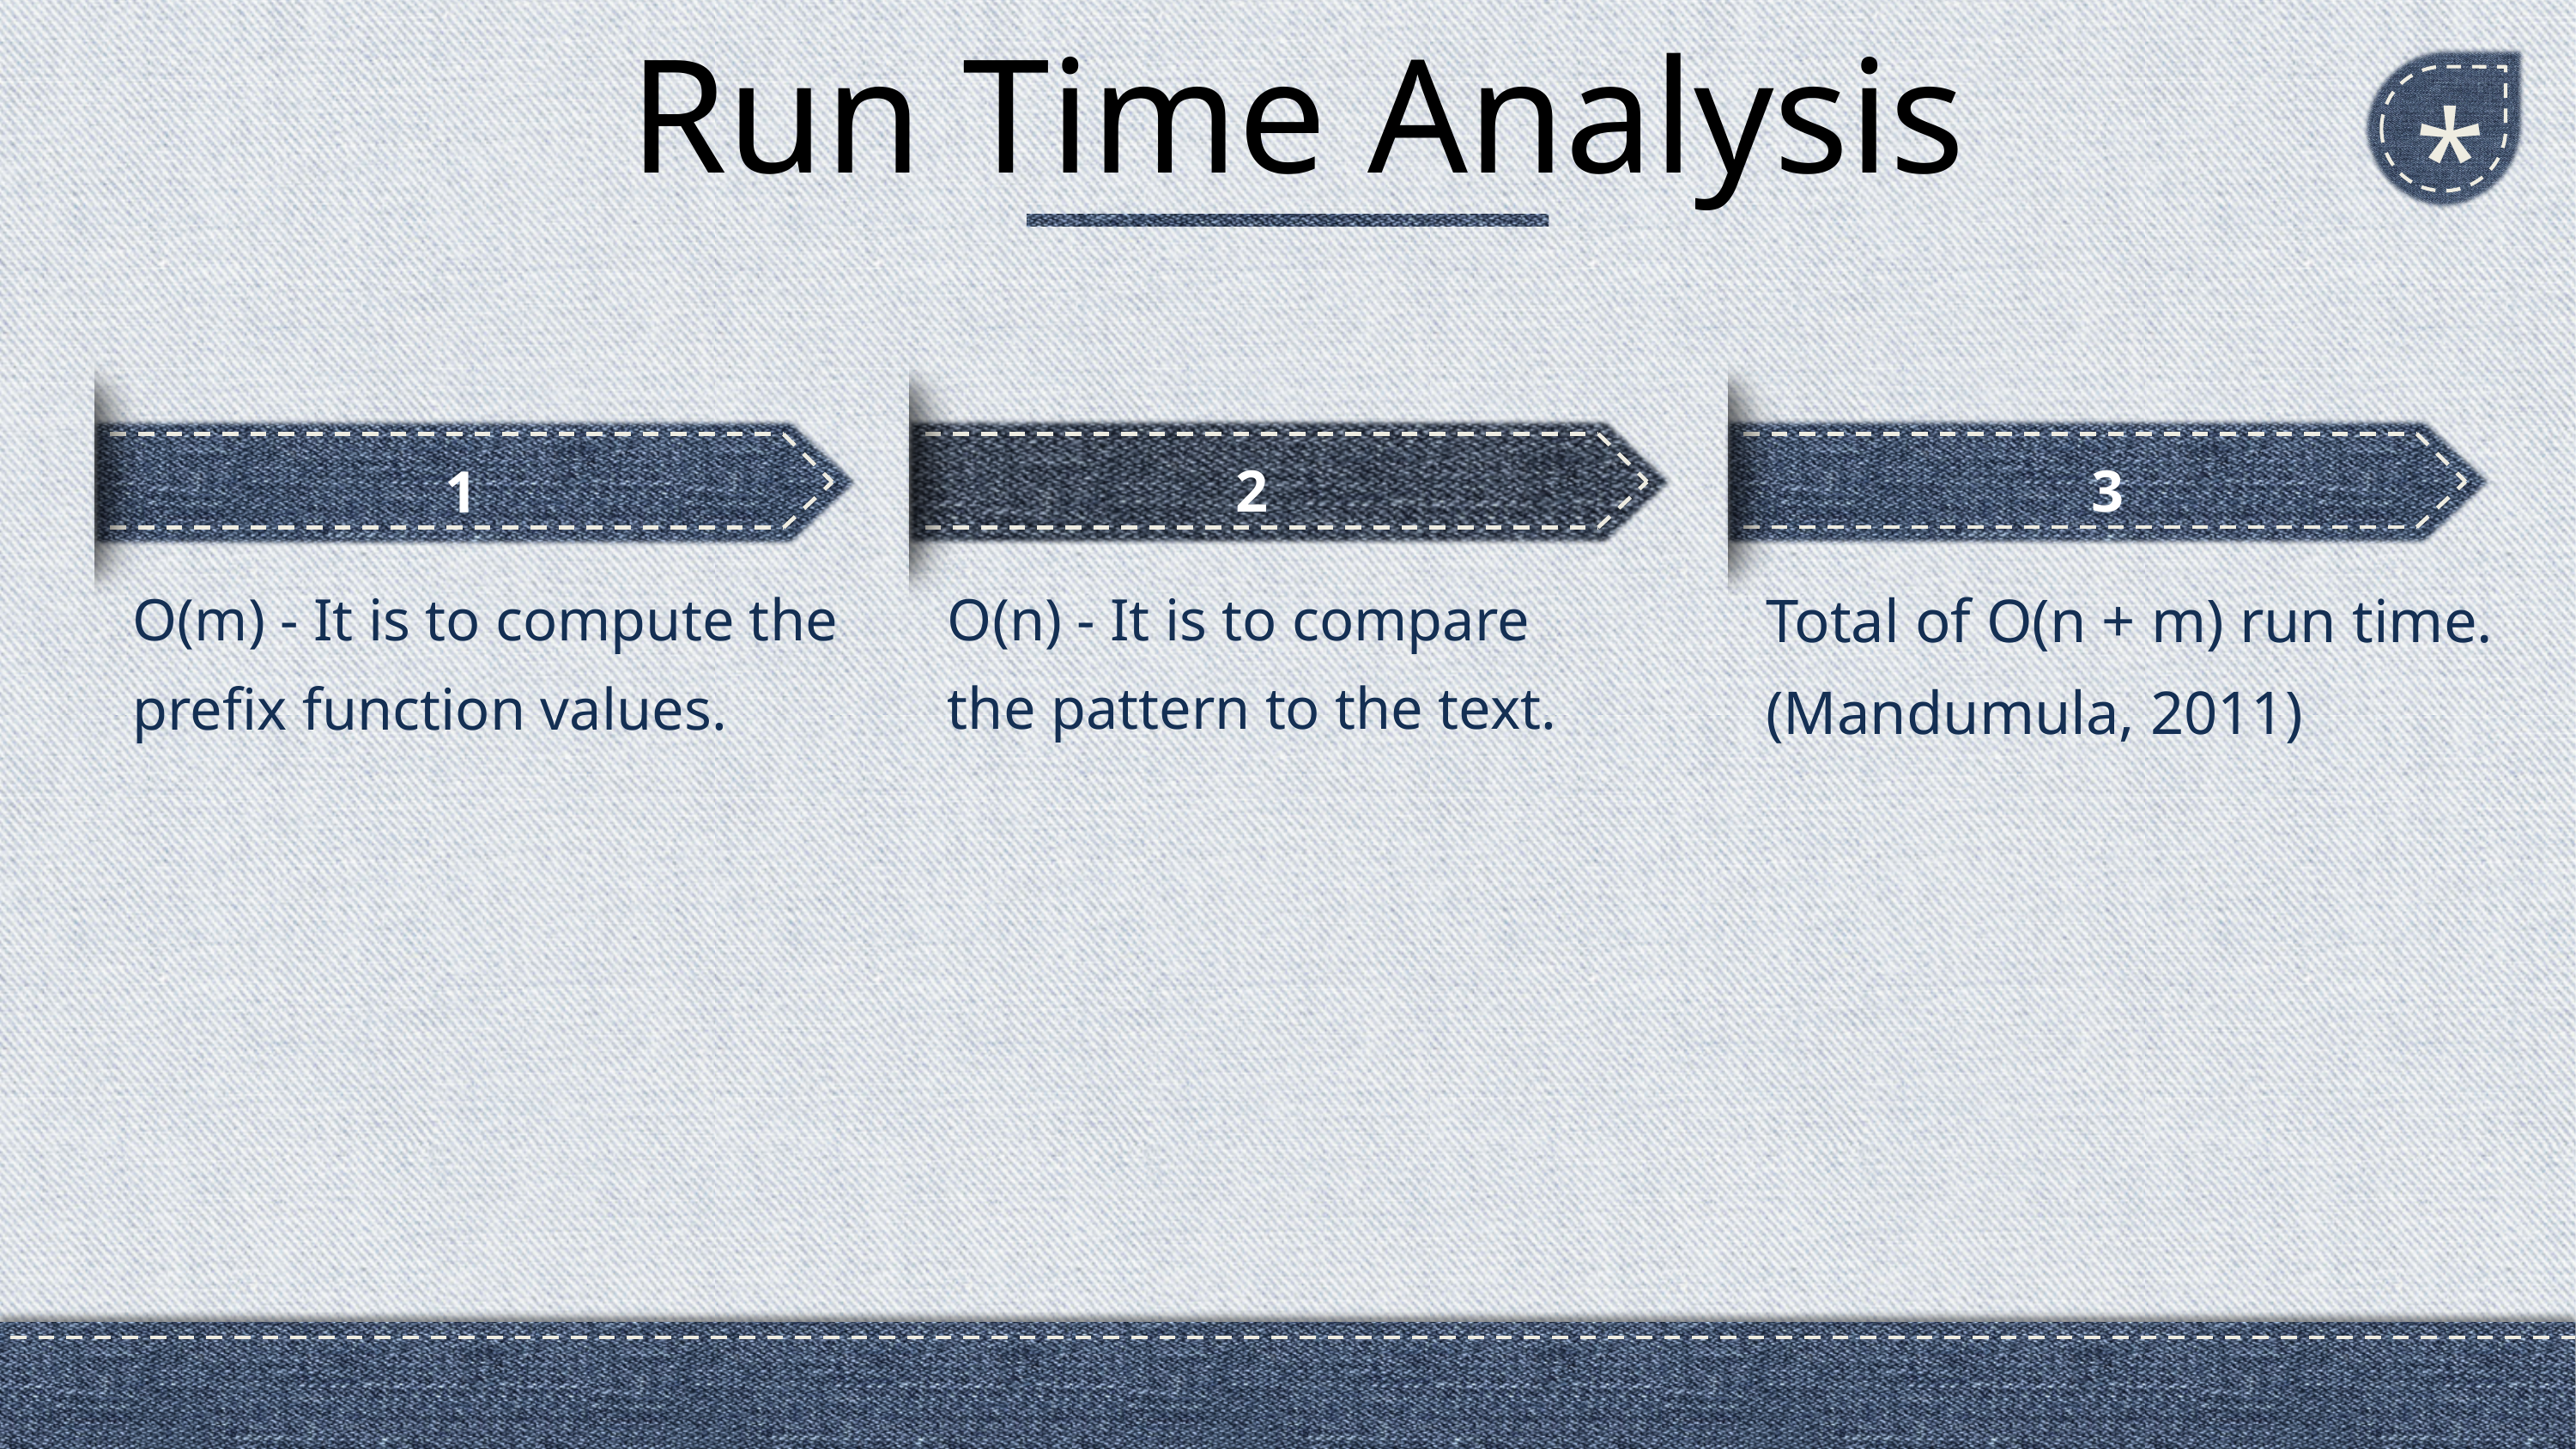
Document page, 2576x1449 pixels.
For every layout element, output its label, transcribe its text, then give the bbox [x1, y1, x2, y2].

list Total of O(n + m) run time. (Mandumula, 2011) [1743, 550, 2545, 939]
list O(n) - It is to compare the pattern to the text. [924, 550, 1599, 1181]
picture [0, 0, 2576, 1449]
list 3 [1743, 436, 2474, 529]
list O(m) - It is to compute the prefix function values. [109, 551, 924, 1181]
list 2 [918, 436, 1586, 529]
slide_number * [2391, 114, 2500, 191]
title Run Time Analysis [129, 11, 2447, 205]
list 1 [110, 437, 814, 529]
